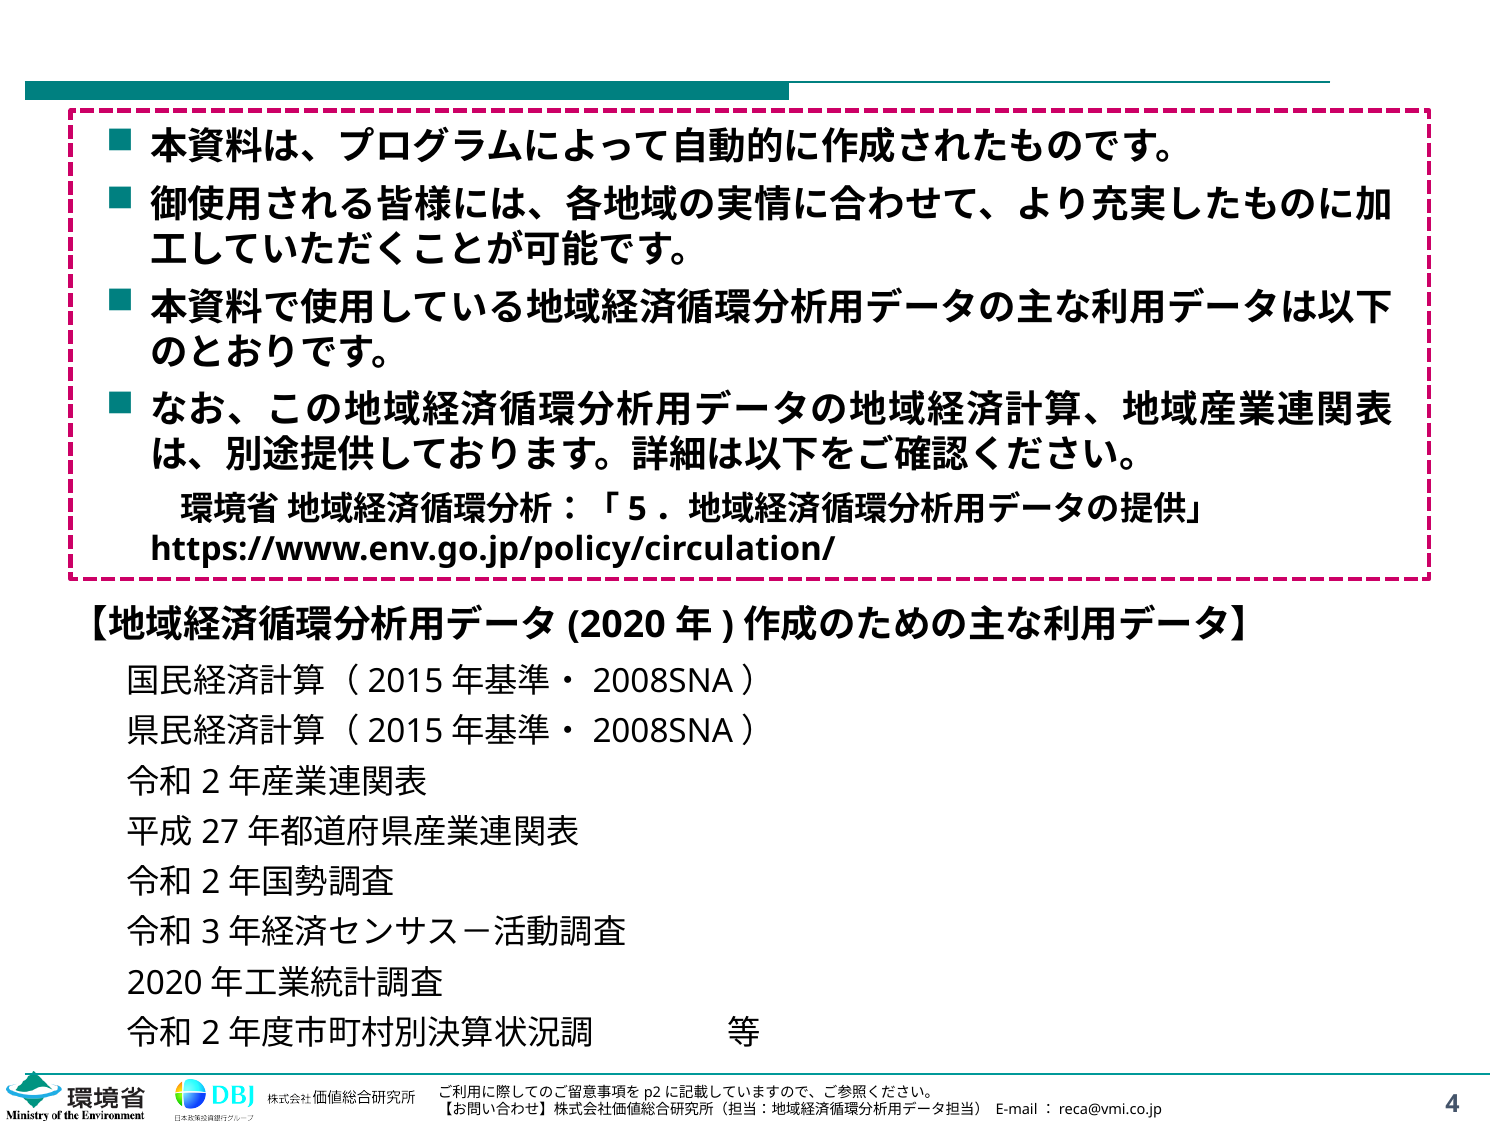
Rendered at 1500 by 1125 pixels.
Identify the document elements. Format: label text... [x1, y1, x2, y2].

text_box 【地域経済循環分析用データ(2020年)作成のための主な利用データ】 [56, 592, 1432, 652]
text_box 本資料は、プログラムによって自動的に作成されたものです。 御使用される皆様には、各地域の実情に合わせて、より充実したものに加工していただくことが可能です。 本資料で使用している地域経済循環分析用データの主な利用データは以下のとおりです。 なお、この地域経済循環分析用データの地域経済計算、地域産業連関表は、別途提供しております。詳細は以下をご確認ください。 環境省 地域経済循環分析：「5．地域経済循環分析用データの提供」 https://www.env.go.jp/policy/circulation/ [70, 110, 1430, 580]
slide_number 4 [1408, 1080, 1497, 1122]
picture [2, 1071, 148, 1125]
text_box 国民経済計算（2015年基準・2008SNA） 県民経済計算（2015年基準・2008SNA） 令和2年産業連関表 平成27年都道府県産業連関表 令和2年国勢調査 令和3年経済センサス－活動調査 2020年工業統計調査 令和2年度市町村別決算状況調 等 [112, 651, 1175, 1059]
picture [171, 1075, 419, 1125]
